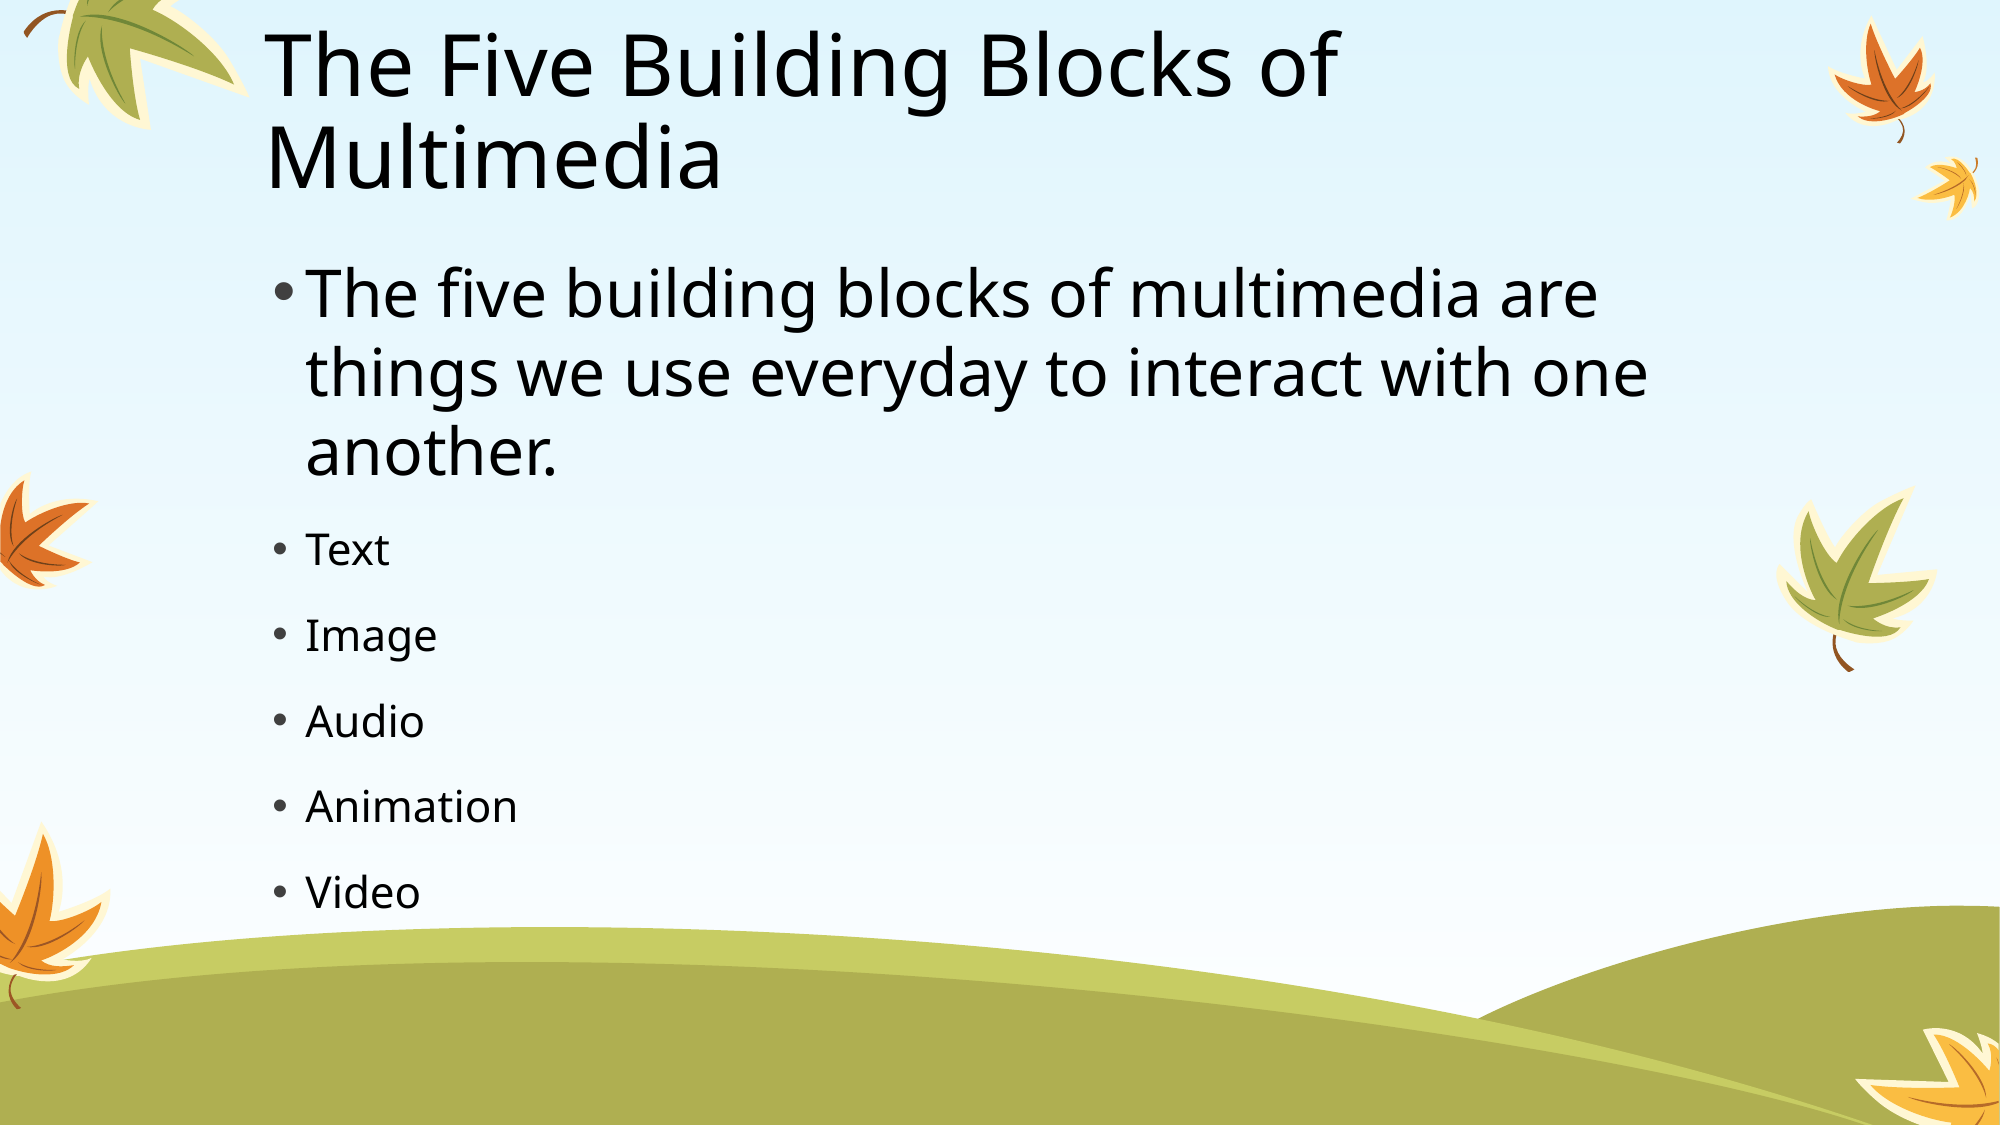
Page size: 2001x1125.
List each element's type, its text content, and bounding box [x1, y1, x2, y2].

title The Five Building Blocks of Multimedia [249, 12, 1749, 216]
list The five building blocks of multimedia are things we use everyday to interact with one another. Text Image Audio Animation Video [250, 243, 1750, 925]
